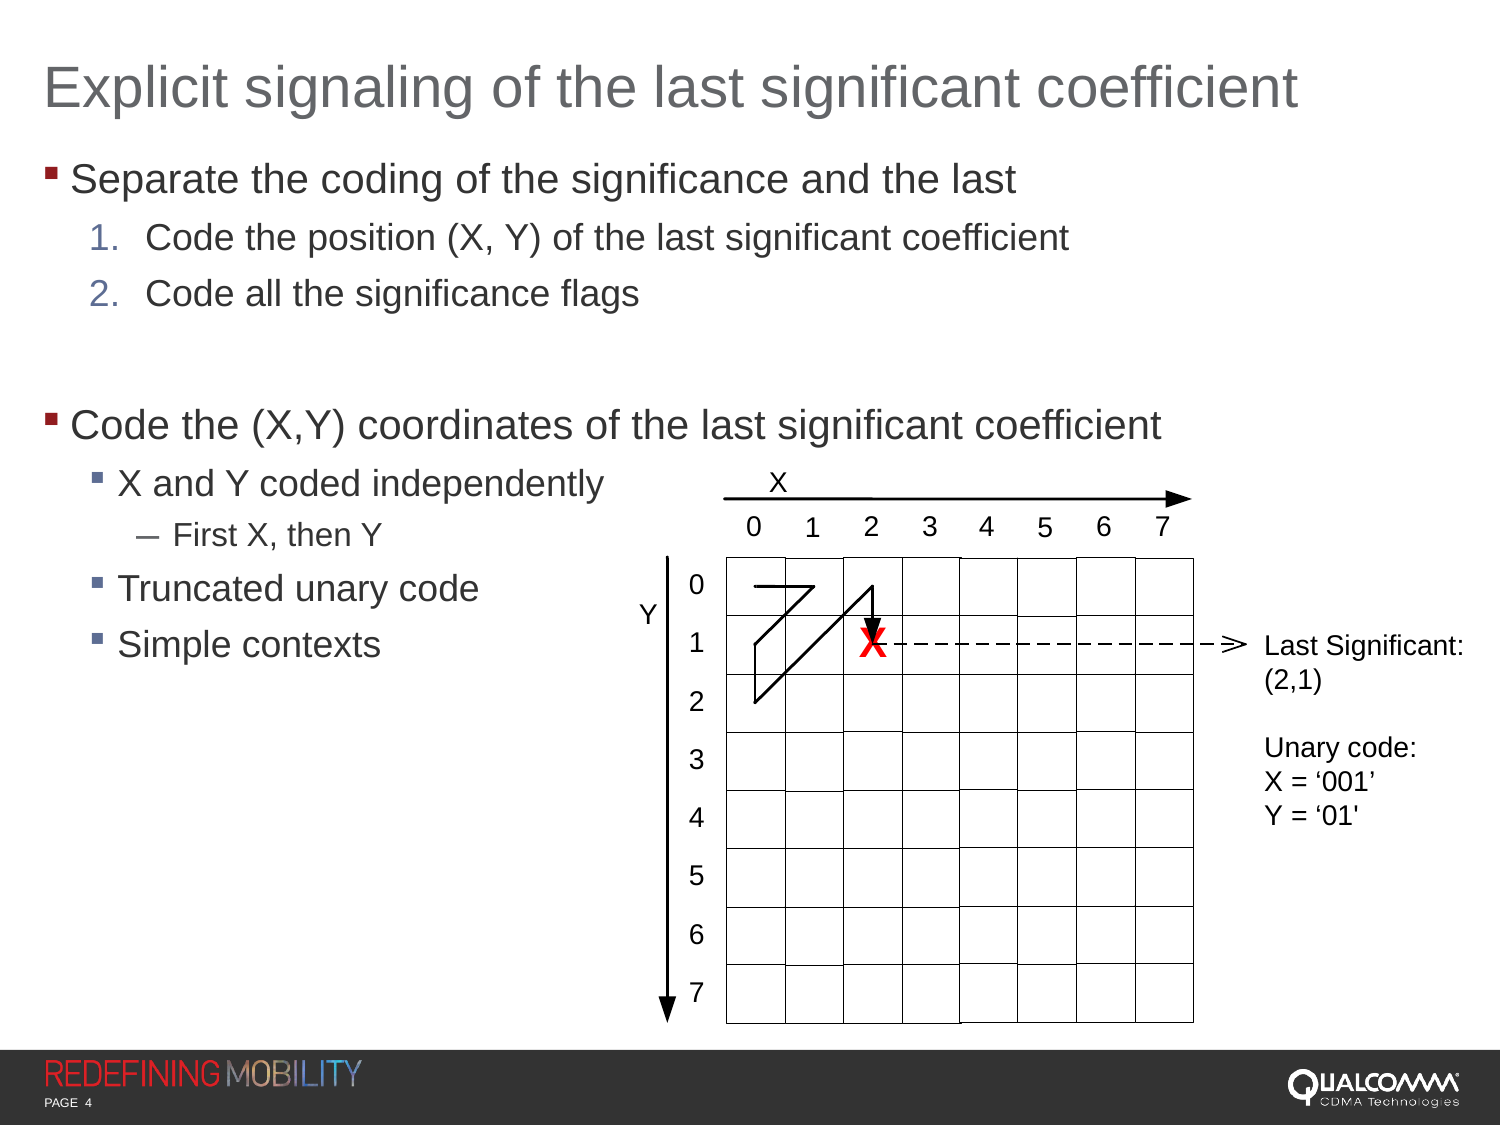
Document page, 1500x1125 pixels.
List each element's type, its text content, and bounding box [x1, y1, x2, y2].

list Separate the coding of the significance and the last Code the position (X, Y) of the last significant coefficient Code all the significance flags Code the (X,Y) coordinates of the last significant coefficient X and Y coded independently First X, then Y Truncated unary code Simple contexts [26, 148, 1457, 535]
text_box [615, 443, 1500, 1054]
picture [30, 1048, 372, 1099]
title Explicit signaling of the last significant coefficient [28, 44, 1462, 138]
picture [1278, 1058, 1478, 1114]
